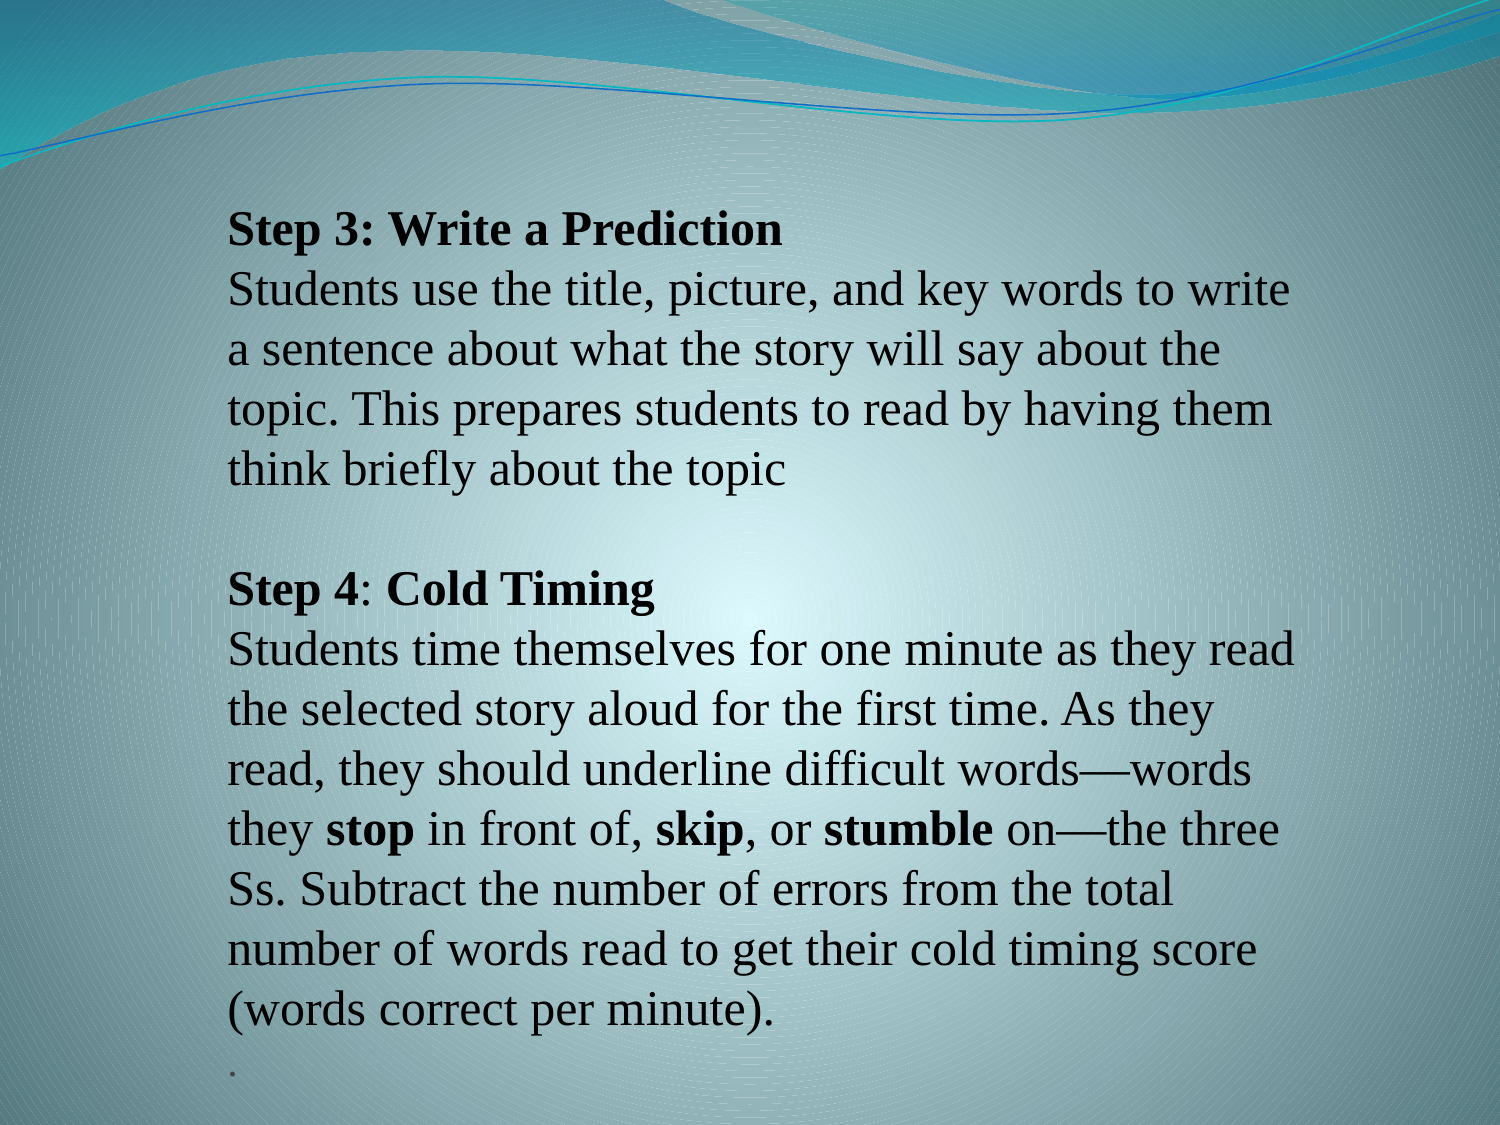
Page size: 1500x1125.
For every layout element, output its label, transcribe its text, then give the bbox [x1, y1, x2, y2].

text_box Step 3: Write a Prediction Students use the title, picture, and key words to write a sentence about what the story will say about the topic. This prepares students to read by having them think briefly about the topic Step 4: Cold Timing Students time themselves for one minute as they read the selected story aloud for the first time. As they read, they should underline difficult words—words they stop in front of, skip, or stumble on—the three Ss. Subtract the number of errors from the total number of words read to get their cold timing score (words correct per minute). . [212, 187, 1313, 1125]
